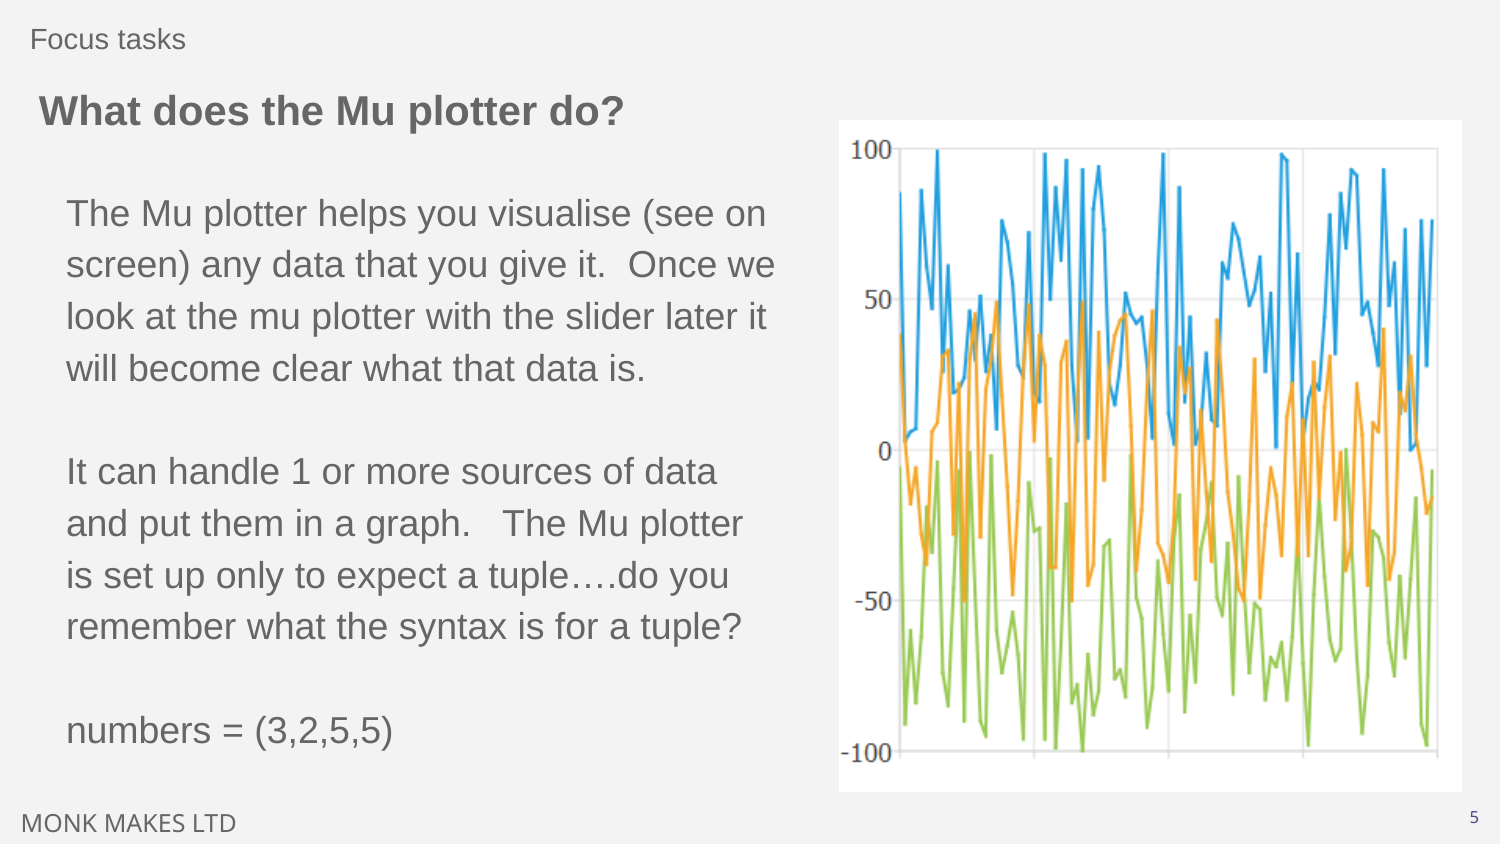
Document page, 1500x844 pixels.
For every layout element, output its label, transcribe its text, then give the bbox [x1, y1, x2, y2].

slide_number ‹#› [1448, 792, 1500, 844]
list The Mu plotter helps you visualise (see on screen) any data that you give it. Once we look at the mu plotter with the slider later it will become clear what that data is. It can handle 1 or more sources of data and put them in a graph. The Mu plotter is set up only to expect a tuple….do you remember what the syntax is for a tuple? numbers = (3,2,5,5) [51, 167, 794, 793]
subtitle Focus tasks [14, 0, 1500, 52]
picture [839, 119, 1462, 793]
title What does the Mu plotter do? [24, 52, 1422, 167]
